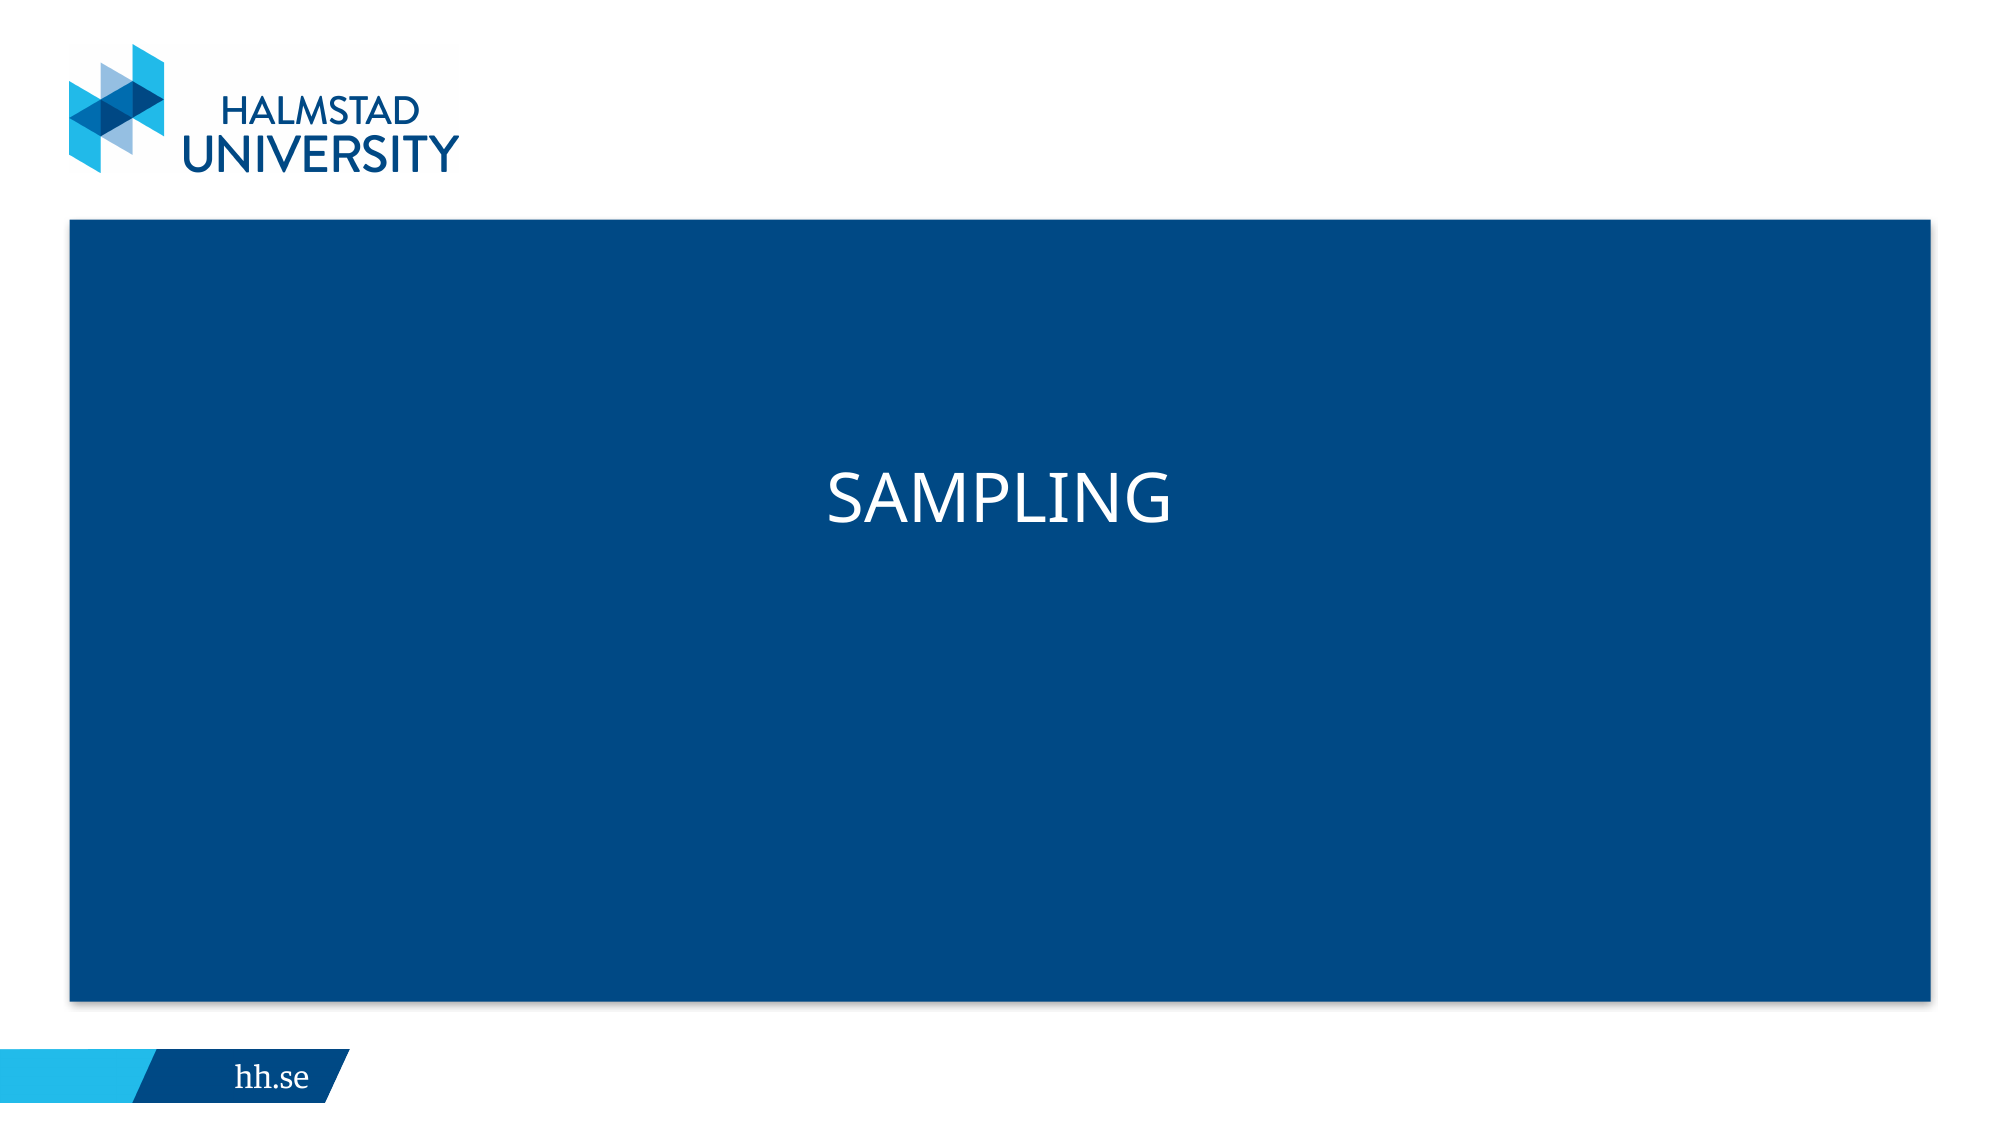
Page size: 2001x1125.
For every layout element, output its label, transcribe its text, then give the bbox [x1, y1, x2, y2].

picture [0, 1049, 350, 1103]
title SAMPLING [150, 373, 1850, 616]
picture [69, 44, 459, 173]
